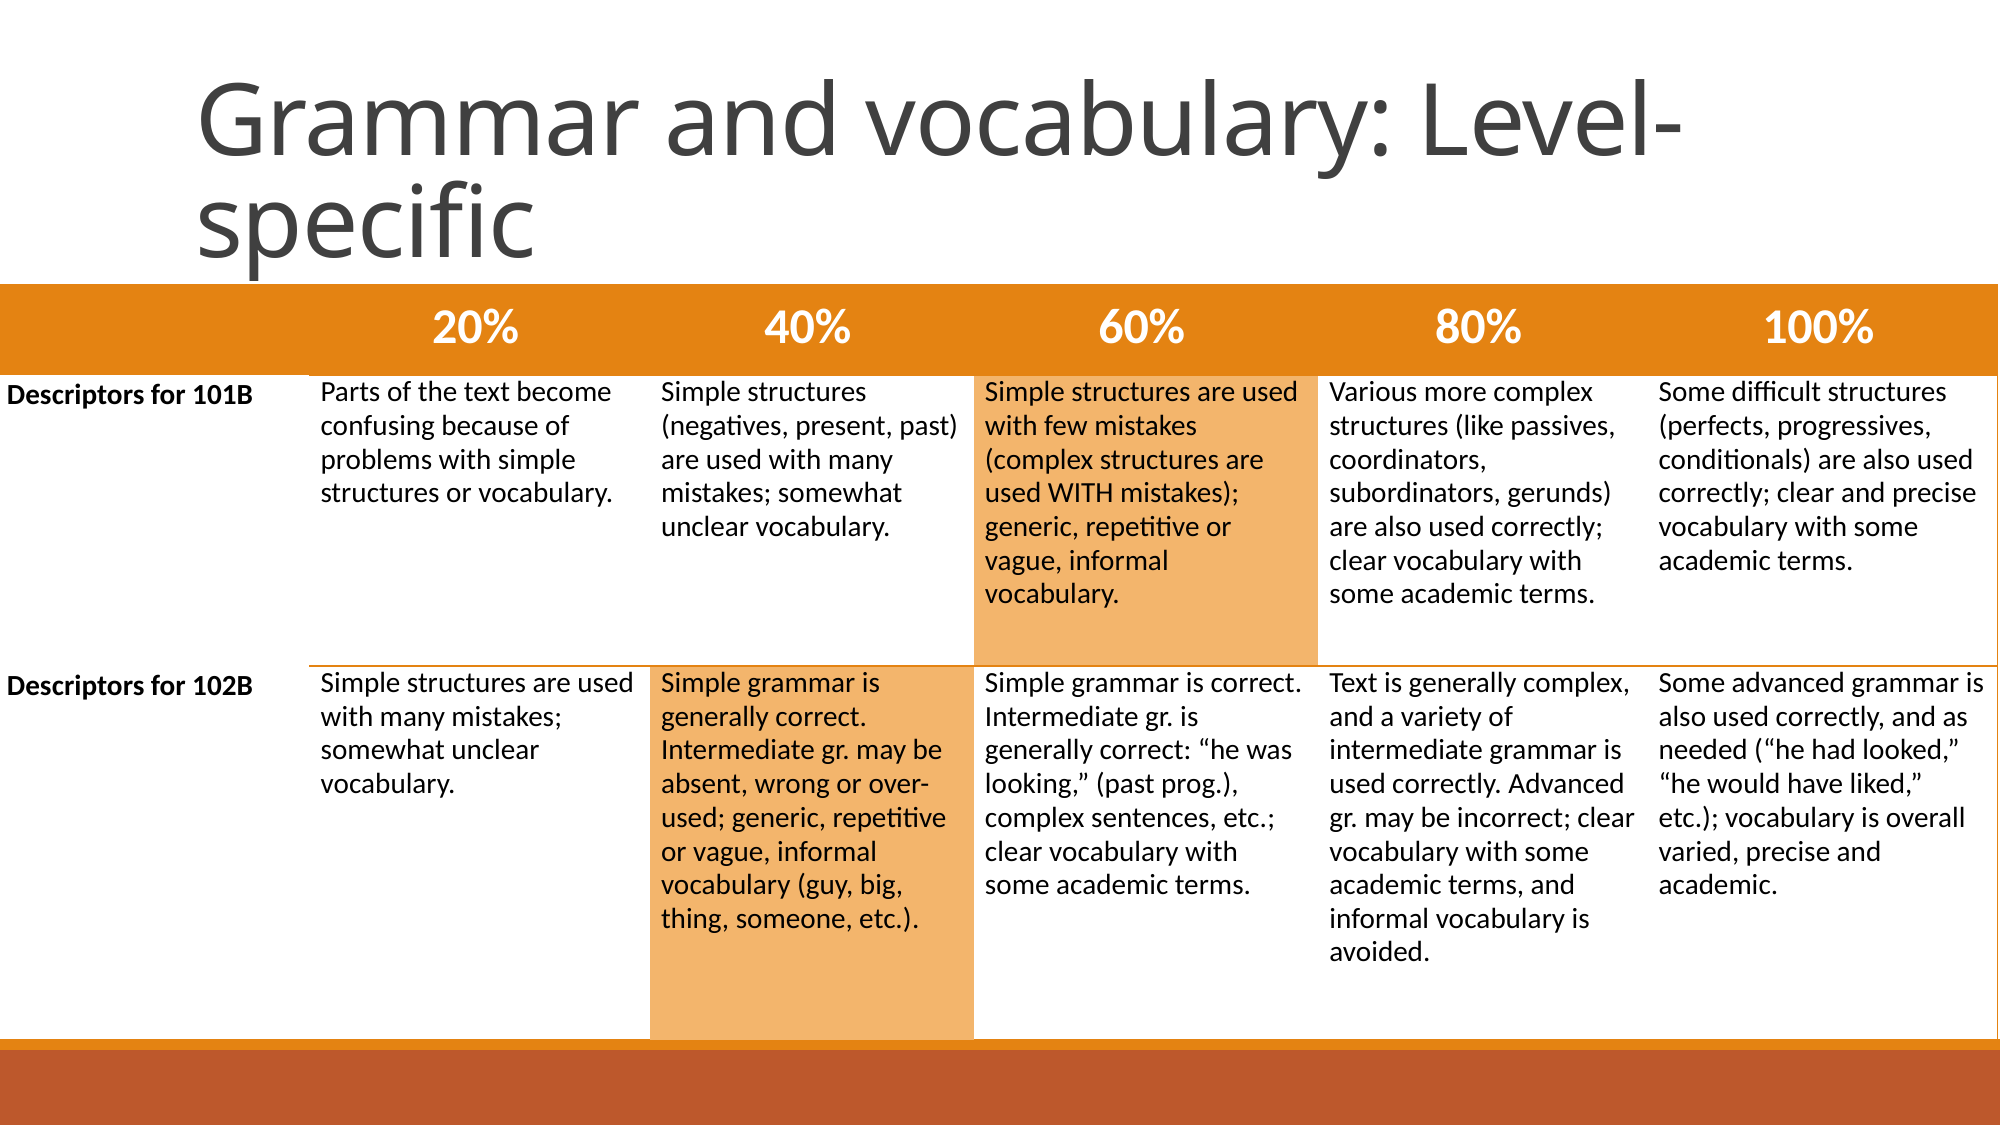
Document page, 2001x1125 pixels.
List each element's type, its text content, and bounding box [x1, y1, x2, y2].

table_header 40% [650, 286, 974, 375]
table_header 100% [1647, 286, 1997, 375]
table_cell Descriptors for 102B [0, 666, 309, 1040]
table_cell Text is generally complex, and a variety of intermediate grammar is used correctly. Advanced gr. may be incorrect; clear vocabulary with some academic terms, and informal vocabulary is avoided. [1318, 667, 1647, 1040]
table_header 20% [309, 286, 650, 375]
table_cell Simple grammar is correct. Intermediate gr. is generally correct: “he was looking,” (past prog.), complex sentences, etc.; clear vocabulary with some academic terms. [974, 667, 1318, 1040]
table_cell Simple structures are used with few mistakes (complex structures are used WITH mistakes); generic, repetitive or vague, informal vocabulary. [974, 376, 1318, 665]
table_cell Simple grammar is generally correct. Intermediate gr. may be absent, wrong or over-used; generic, repetitive or vague, informal vocabulary (guy, big, thing, someone, etc.). [650, 667, 974, 1040]
table_cell Various more complex structures (like passives, coordinators, subordinators, gerunds) are also used correctly; clear vocabulary with some academic terms. [1318, 376, 1647, 665]
table_cell Parts of the text become confusing because of problems with simple structures or vocabulary. [309, 376, 650, 665]
table_cell Some advanced grammar is also used correctly, and as needed (“he had looked,” “he would have liked,” etc.); vocabulary is overall varied, precise and academic. [1647, 667, 1997, 1040]
table_cell Simple structures are used with many mistakes; somewhat unclear vocabulary. [309, 667, 650, 1040]
table_cell Simple structures (negatives, present, past) are used with many mistakes; somewhat unclear vocabulary. [650, 376, 974, 665]
title Grammar and vocabulary: Level-specific [180, 47, 1830, 284]
table_header 60% [974, 286, 1318, 375]
table_header 80% [1318, 286, 1647, 375]
table_cell Descriptors for 101B [0, 375, 309, 666]
table_cell Some difficult structures (perfects, progressives, conditionals) are also used correctly; clear and precise vocabulary with some academic terms. [1647, 376, 1997, 665]
table_header [0, 286, 309, 375]
